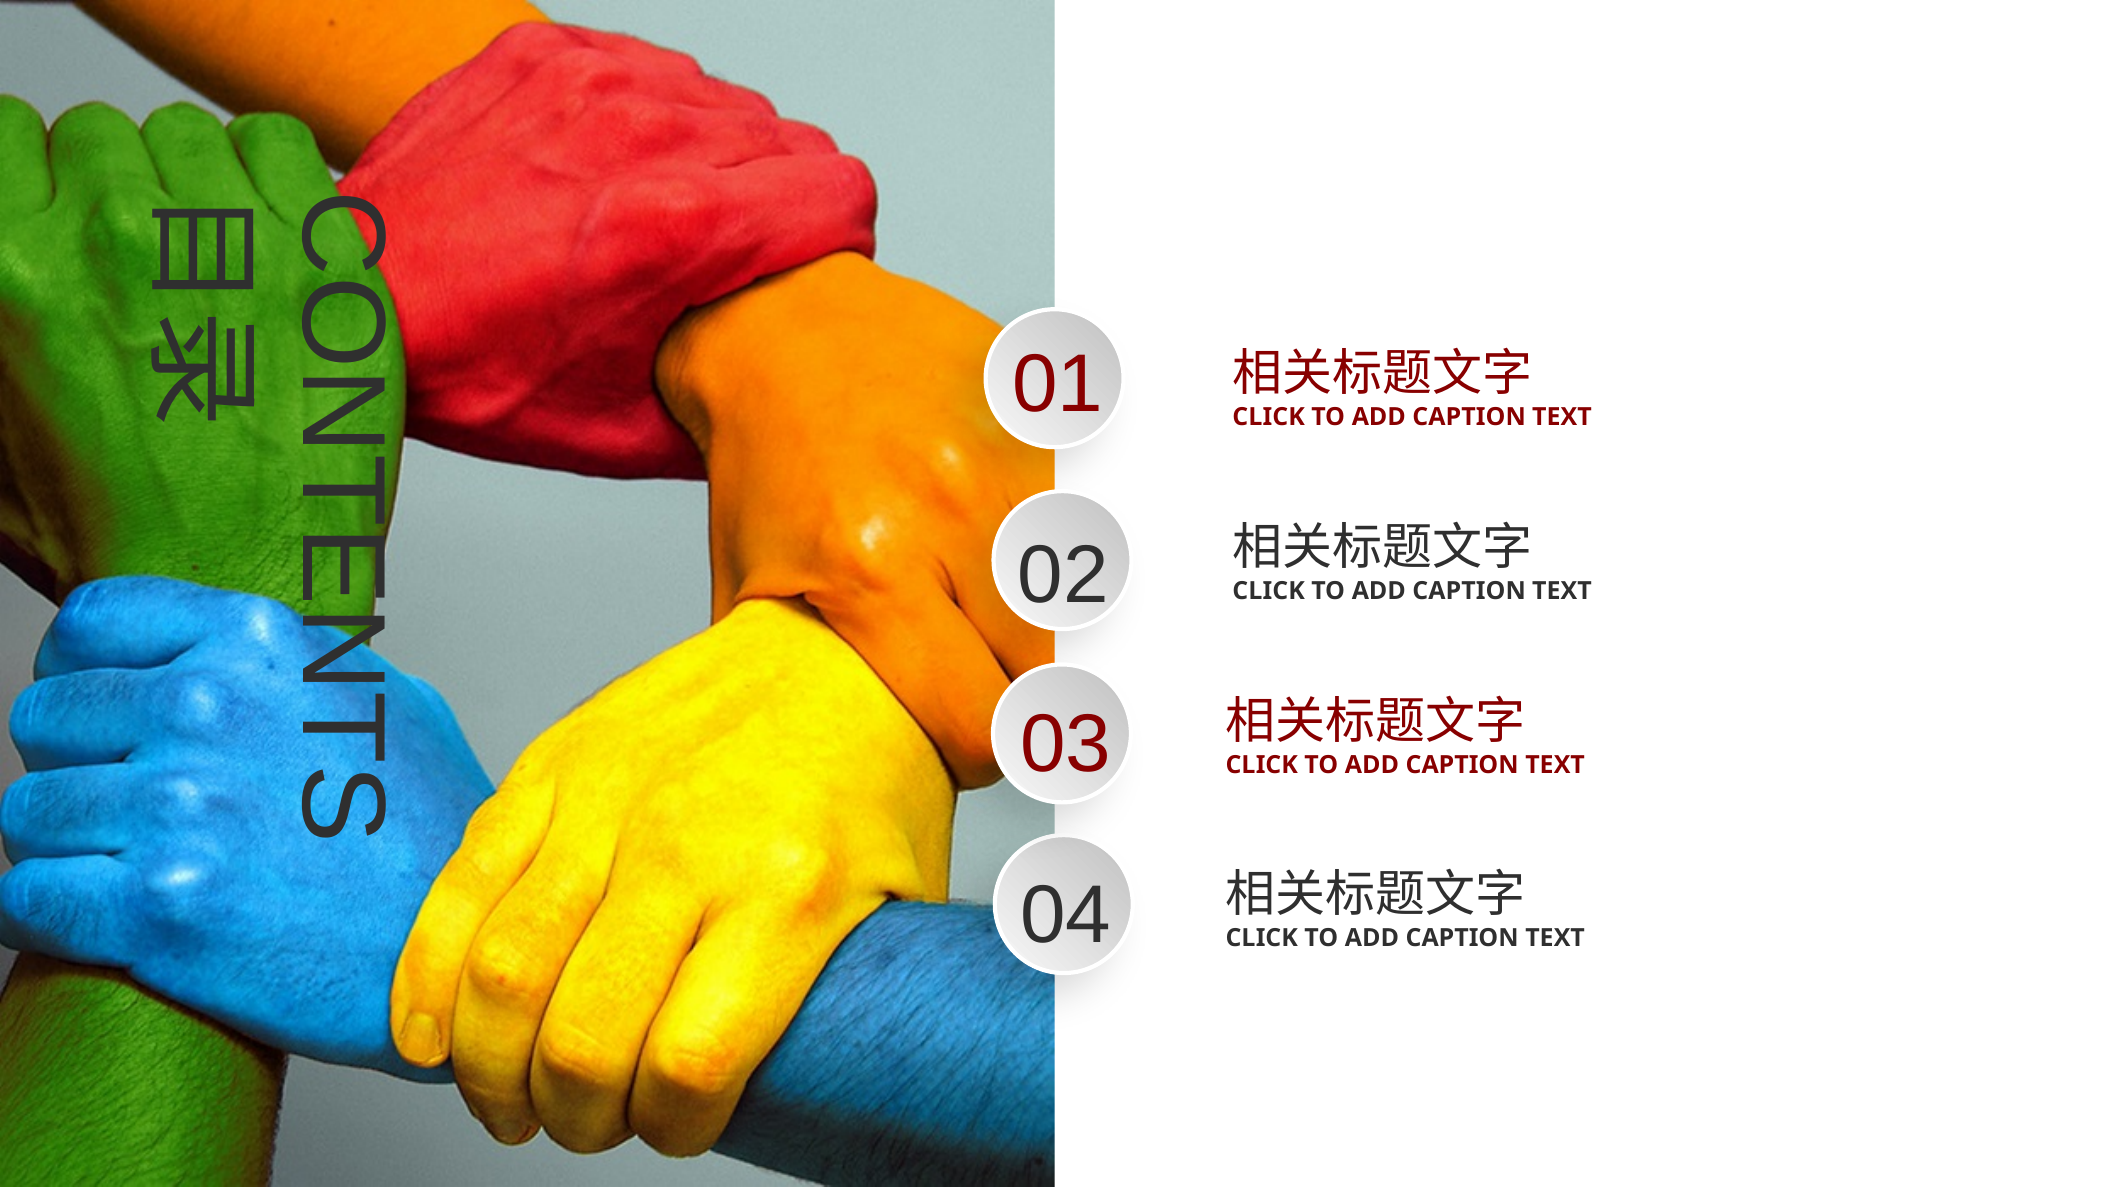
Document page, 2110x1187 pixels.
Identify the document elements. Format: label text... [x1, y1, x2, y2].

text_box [985, 309, 1124, 448]
text_box 相关标题文字 CLICK TO ADD CAPTION TEXT [1210, 680, 1601, 786]
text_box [993, 491, 1132, 630]
text_box 相关标题文字 CLICK TO ADD CAPTION TEXT [1210, 854, 1601, 960]
text_box 相关标题文字 CLICK TO ADD CAPTION TEXT [1217, 507, 1608, 612]
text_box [994, 835, 1133, 974]
text_box 相关标题文字 CLICK TO ADD CAPTION TEXT [1217, 333, 1608, 439]
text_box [992, 664, 1131, 803]
text_box [0, 0, 1056, 1187]
text_box CONTENTS 目录 [134, 190, 423, 884]
